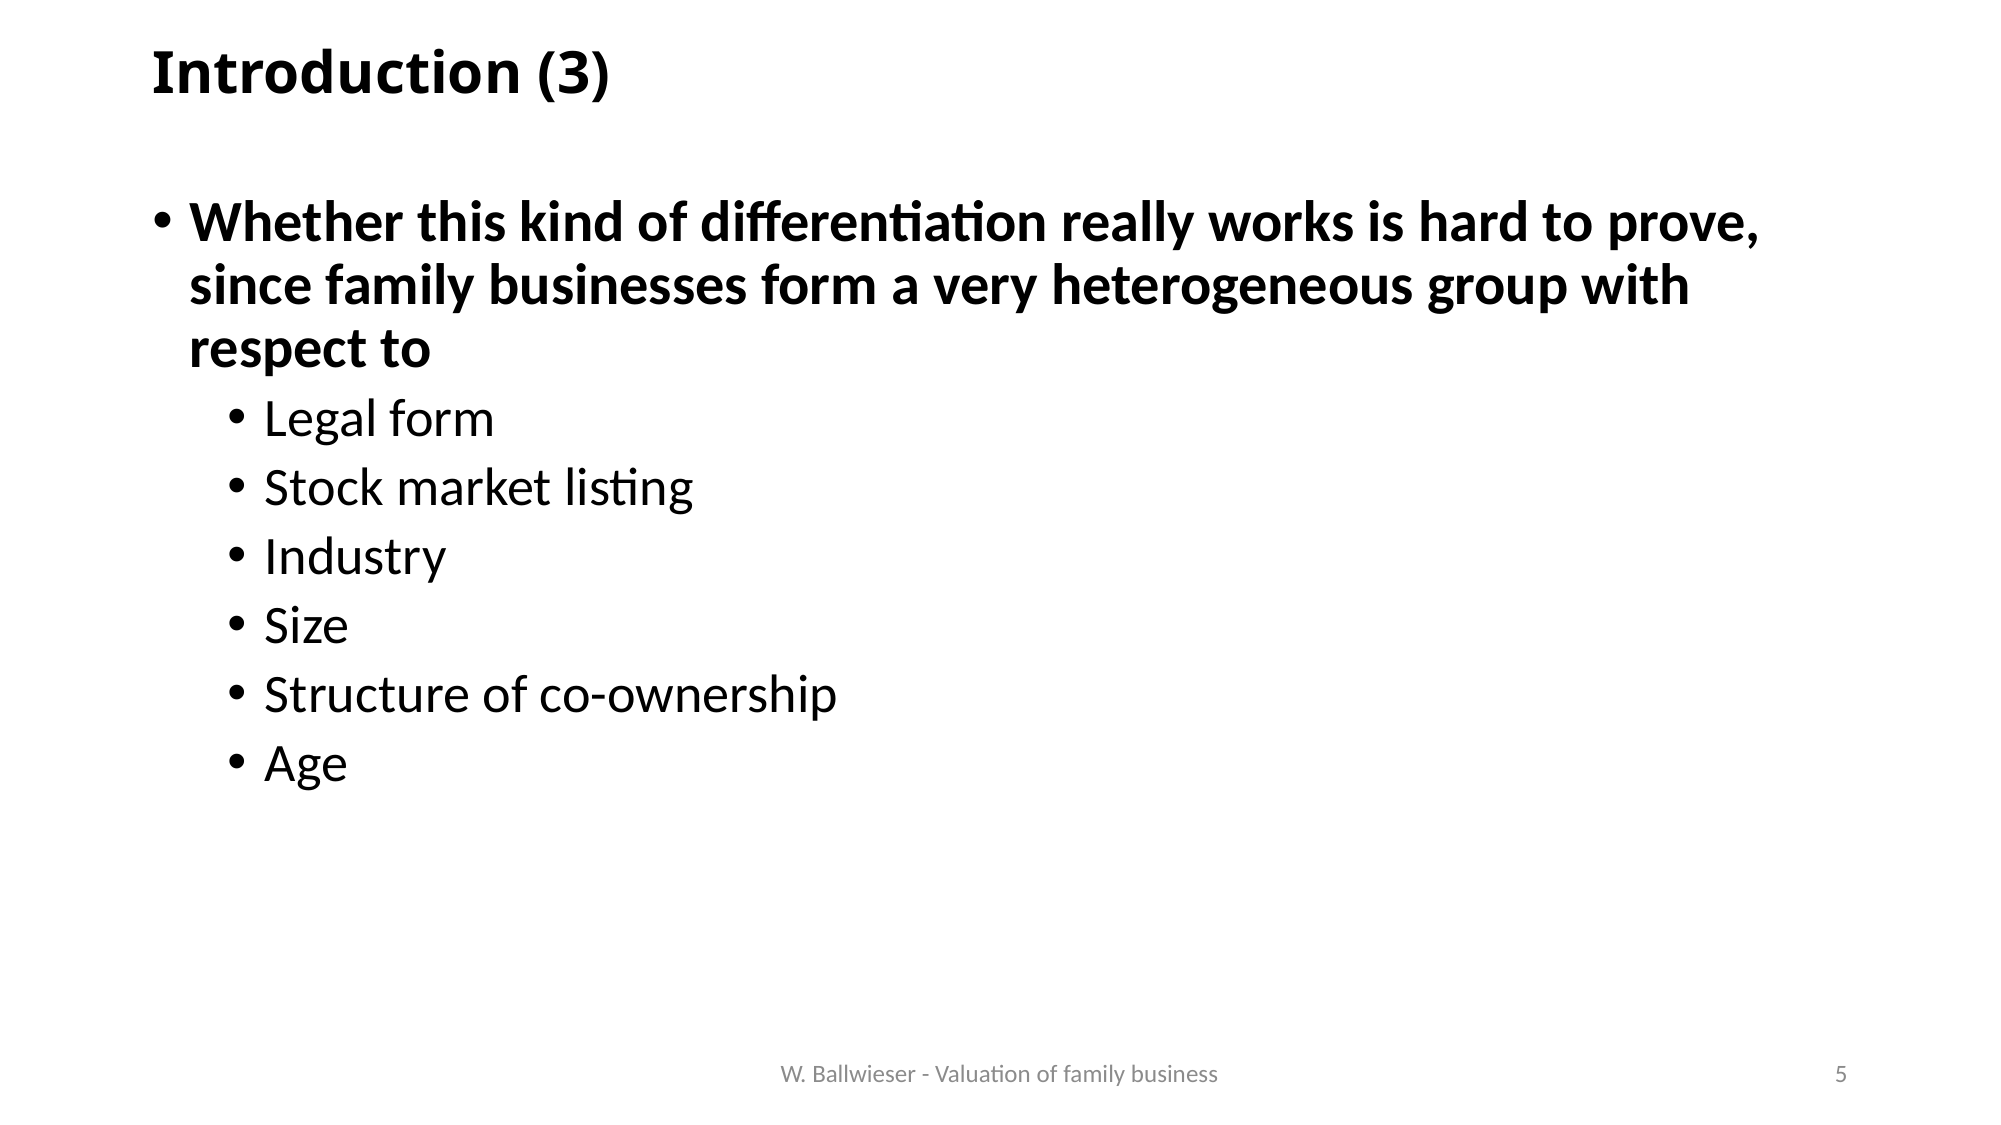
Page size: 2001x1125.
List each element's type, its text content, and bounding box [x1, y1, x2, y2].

title Introduction (3) [137, 0, 1863, 149]
footer W. Ballwieser - Valuation of family business [662, 1042, 1338, 1103]
slide_number 5 [1412, 1042, 1863, 1103]
list Whether this kind of differentiation really works is hard to prove, since family businesses form a very heterogeneous group with respect to Legal form Stock market listing Industry Size Structure of co-ownership Age [137, 183, 1863, 1043]
